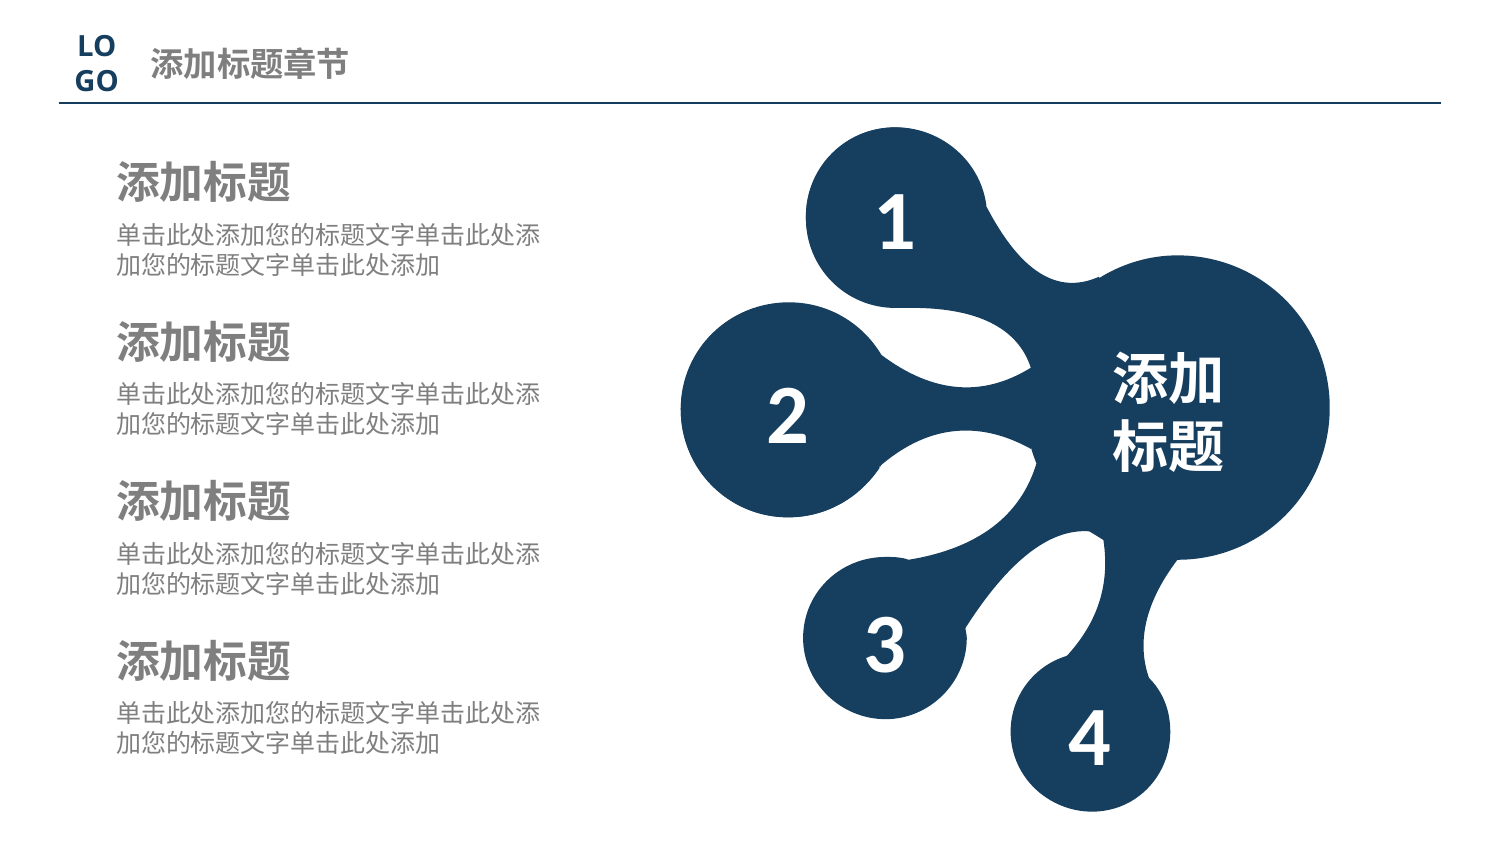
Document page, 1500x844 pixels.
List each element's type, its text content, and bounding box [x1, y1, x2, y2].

text_box LO GO [45, 20, 148, 105]
text_box 单击此处添加您的标题文字单击此处添加您的标题文字单击此处添加 [101, 690, 568, 766]
text_box 添加标题 [101, 147, 381, 215]
text_box 4 [1008, 650, 1171, 813]
text_box 添加标题 [101, 626, 381, 694]
text_box 单击此处添加您的标题文字单击此处添加您的标题文字单击此处添加 [101, 211, 568, 287]
text_box [775, 132, 1332, 814]
text_box 单击此处添加您的标题文字单击此处添加您的标题文字单击此处添加 [101, 371, 568, 446]
text_box 添加标题 [101, 306, 381, 375]
text_box 添加 标题 [1029, 336, 1309, 487]
text_box 添加标题 [101, 466, 381, 534]
text_box 1 [803, 125, 986, 307]
text_box 2 [678, 301, 898, 520]
text_box 添加标题章节 [148, 35, 415, 90]
text_box 3 [803, 557, 967, 720]
text_box 单击此处添加您的标题文字单击此处添加您的标题文字单击此处添加 [101, 530, 568, 606]
